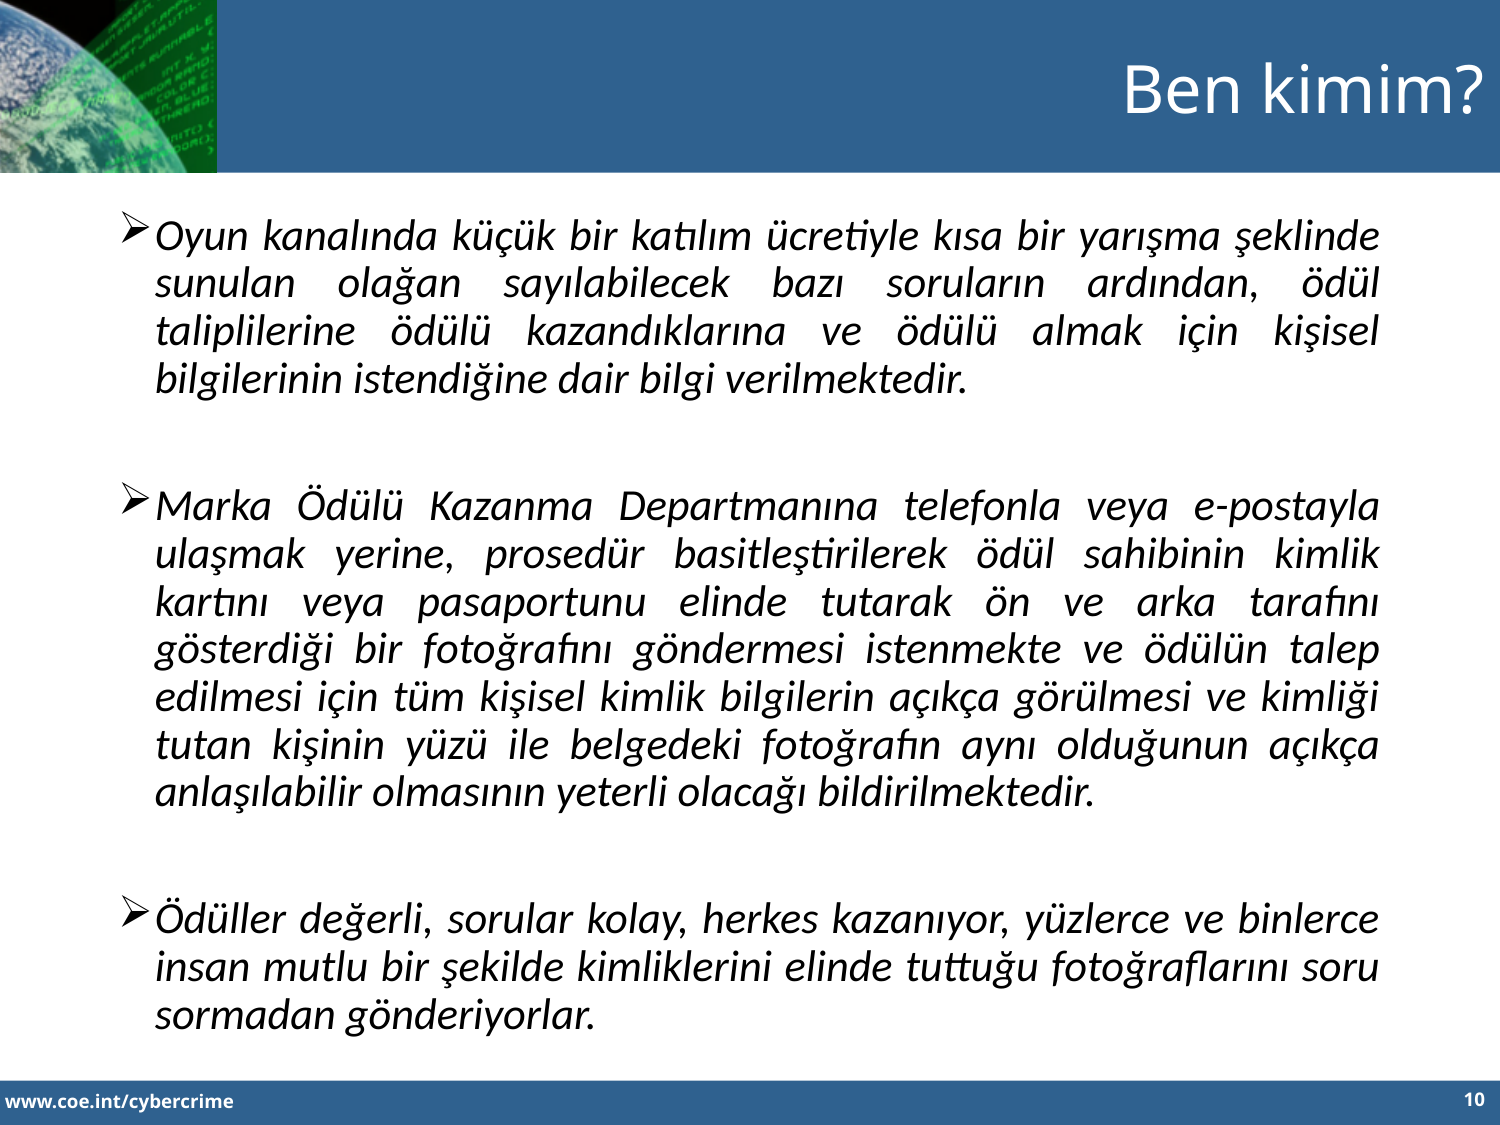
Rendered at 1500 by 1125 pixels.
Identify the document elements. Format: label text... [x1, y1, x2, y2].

list Oyun kanalında küçük bir katılım ücretiyle kısa bir yarışma şeklinde sunulan olağan sayılabilecek bazı soruların ardından, ödül taliplilerine ödülü kazandıklarına ve ödülü almak için kişisel bilgilerinin istendiğine dair bilgi verilmektedir. Marka Ödülü Kazanma Departmanına telefonla veya e-postayla ulaşmak yerine, prosedür basitleştirilerek ödül sahibinin kimlik kartını veya pasaportunu elinde tutarak ön ve arka tarafını gösterdiği bir fotoğrafını göndermesi istenmekte ve ödülün talep edilmesi için tüm kişisel kimlik bilgilerin açıkça görülmesi ve kimliği tutan kişinin yüzü ile belgedeki fotoğrafın aynı olduğunun açıkça anlaşılabilir olmasının yeterli olacağı bildirilmektedir. Ödüller değerli, sorular kolay, herkes kazanıyor, yüzlerce ve binlerce insan mutlu bir şekilde kimliklerini elinde tuttuğu fotoğraflarını soru sormadan gönderiyorlar. [103, 204, 1397, 1050]
picture [0, 1, 217, 173]
slide_number 10 [1162, 1080, 1500, 1125]
text_box Ben kimim? [373, 10, 1500, 163]
